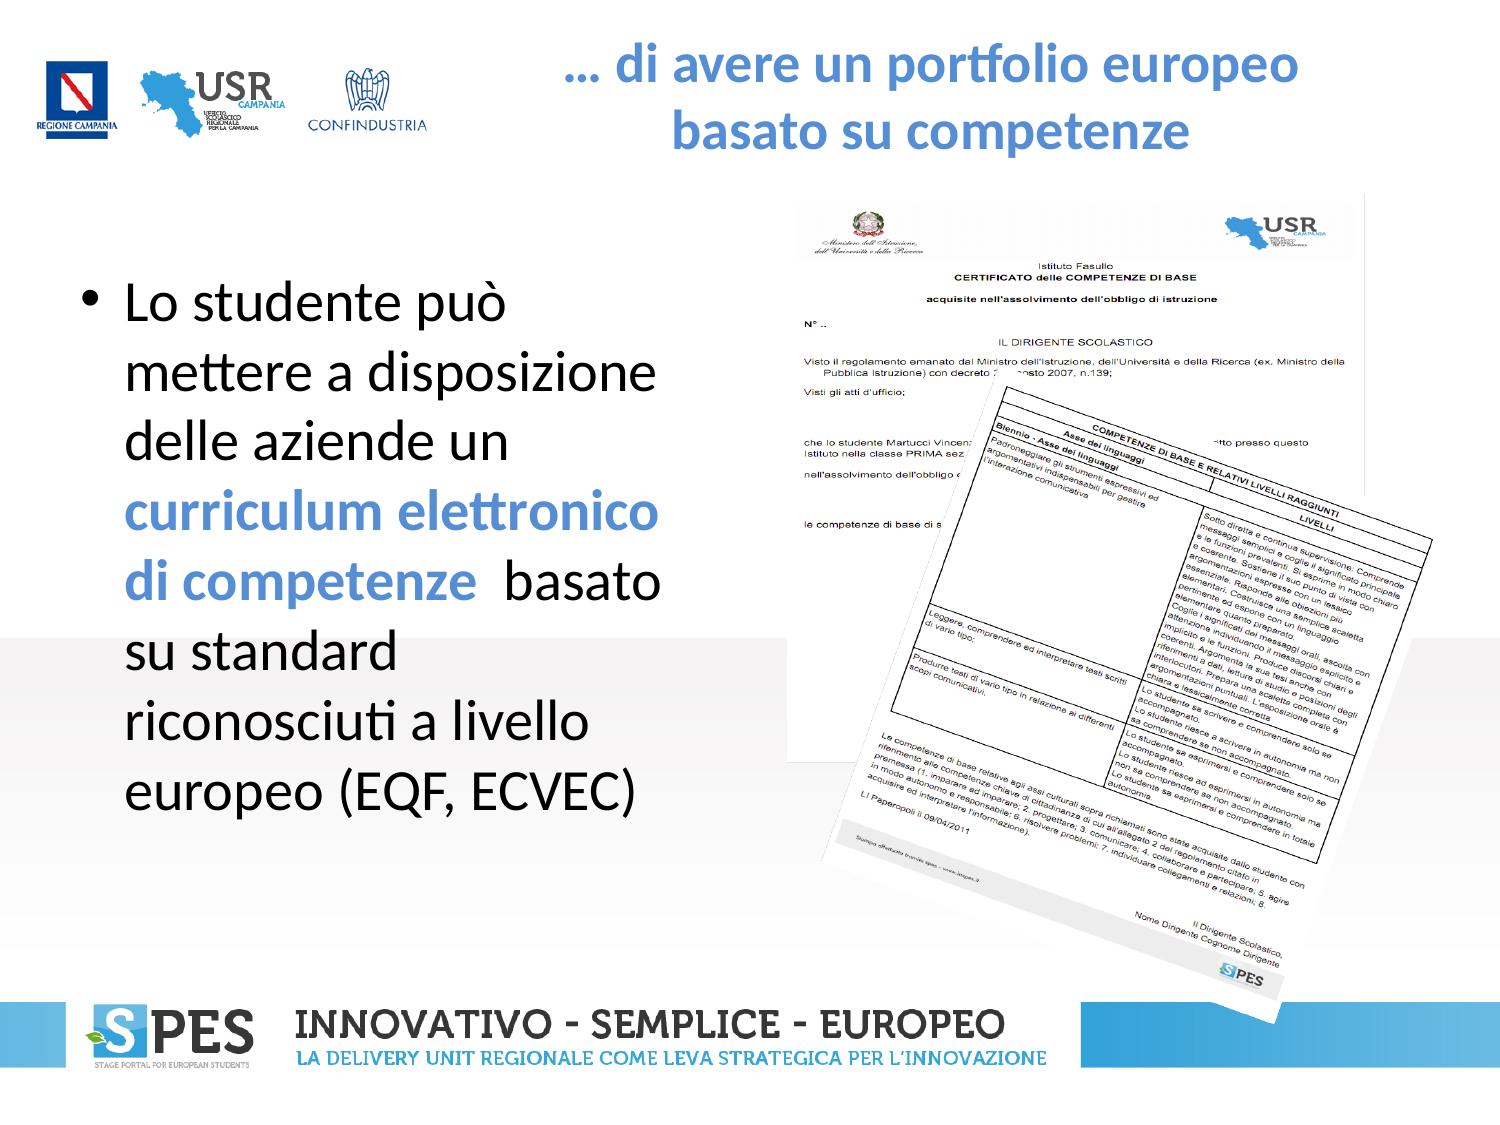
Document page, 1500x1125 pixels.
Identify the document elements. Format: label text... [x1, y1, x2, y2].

title … di avere un portfolio europeo basato su competenze [362, 0, 1500, 188]
list Lo studente può mettere a disposizione delle aziende un curriculum elettronico di competenze basato su standard riconosciuti a livello europeo (EQF, ECVEC) [64, 255, 678, 868]
picture [0, 32, 1500, 1093]
